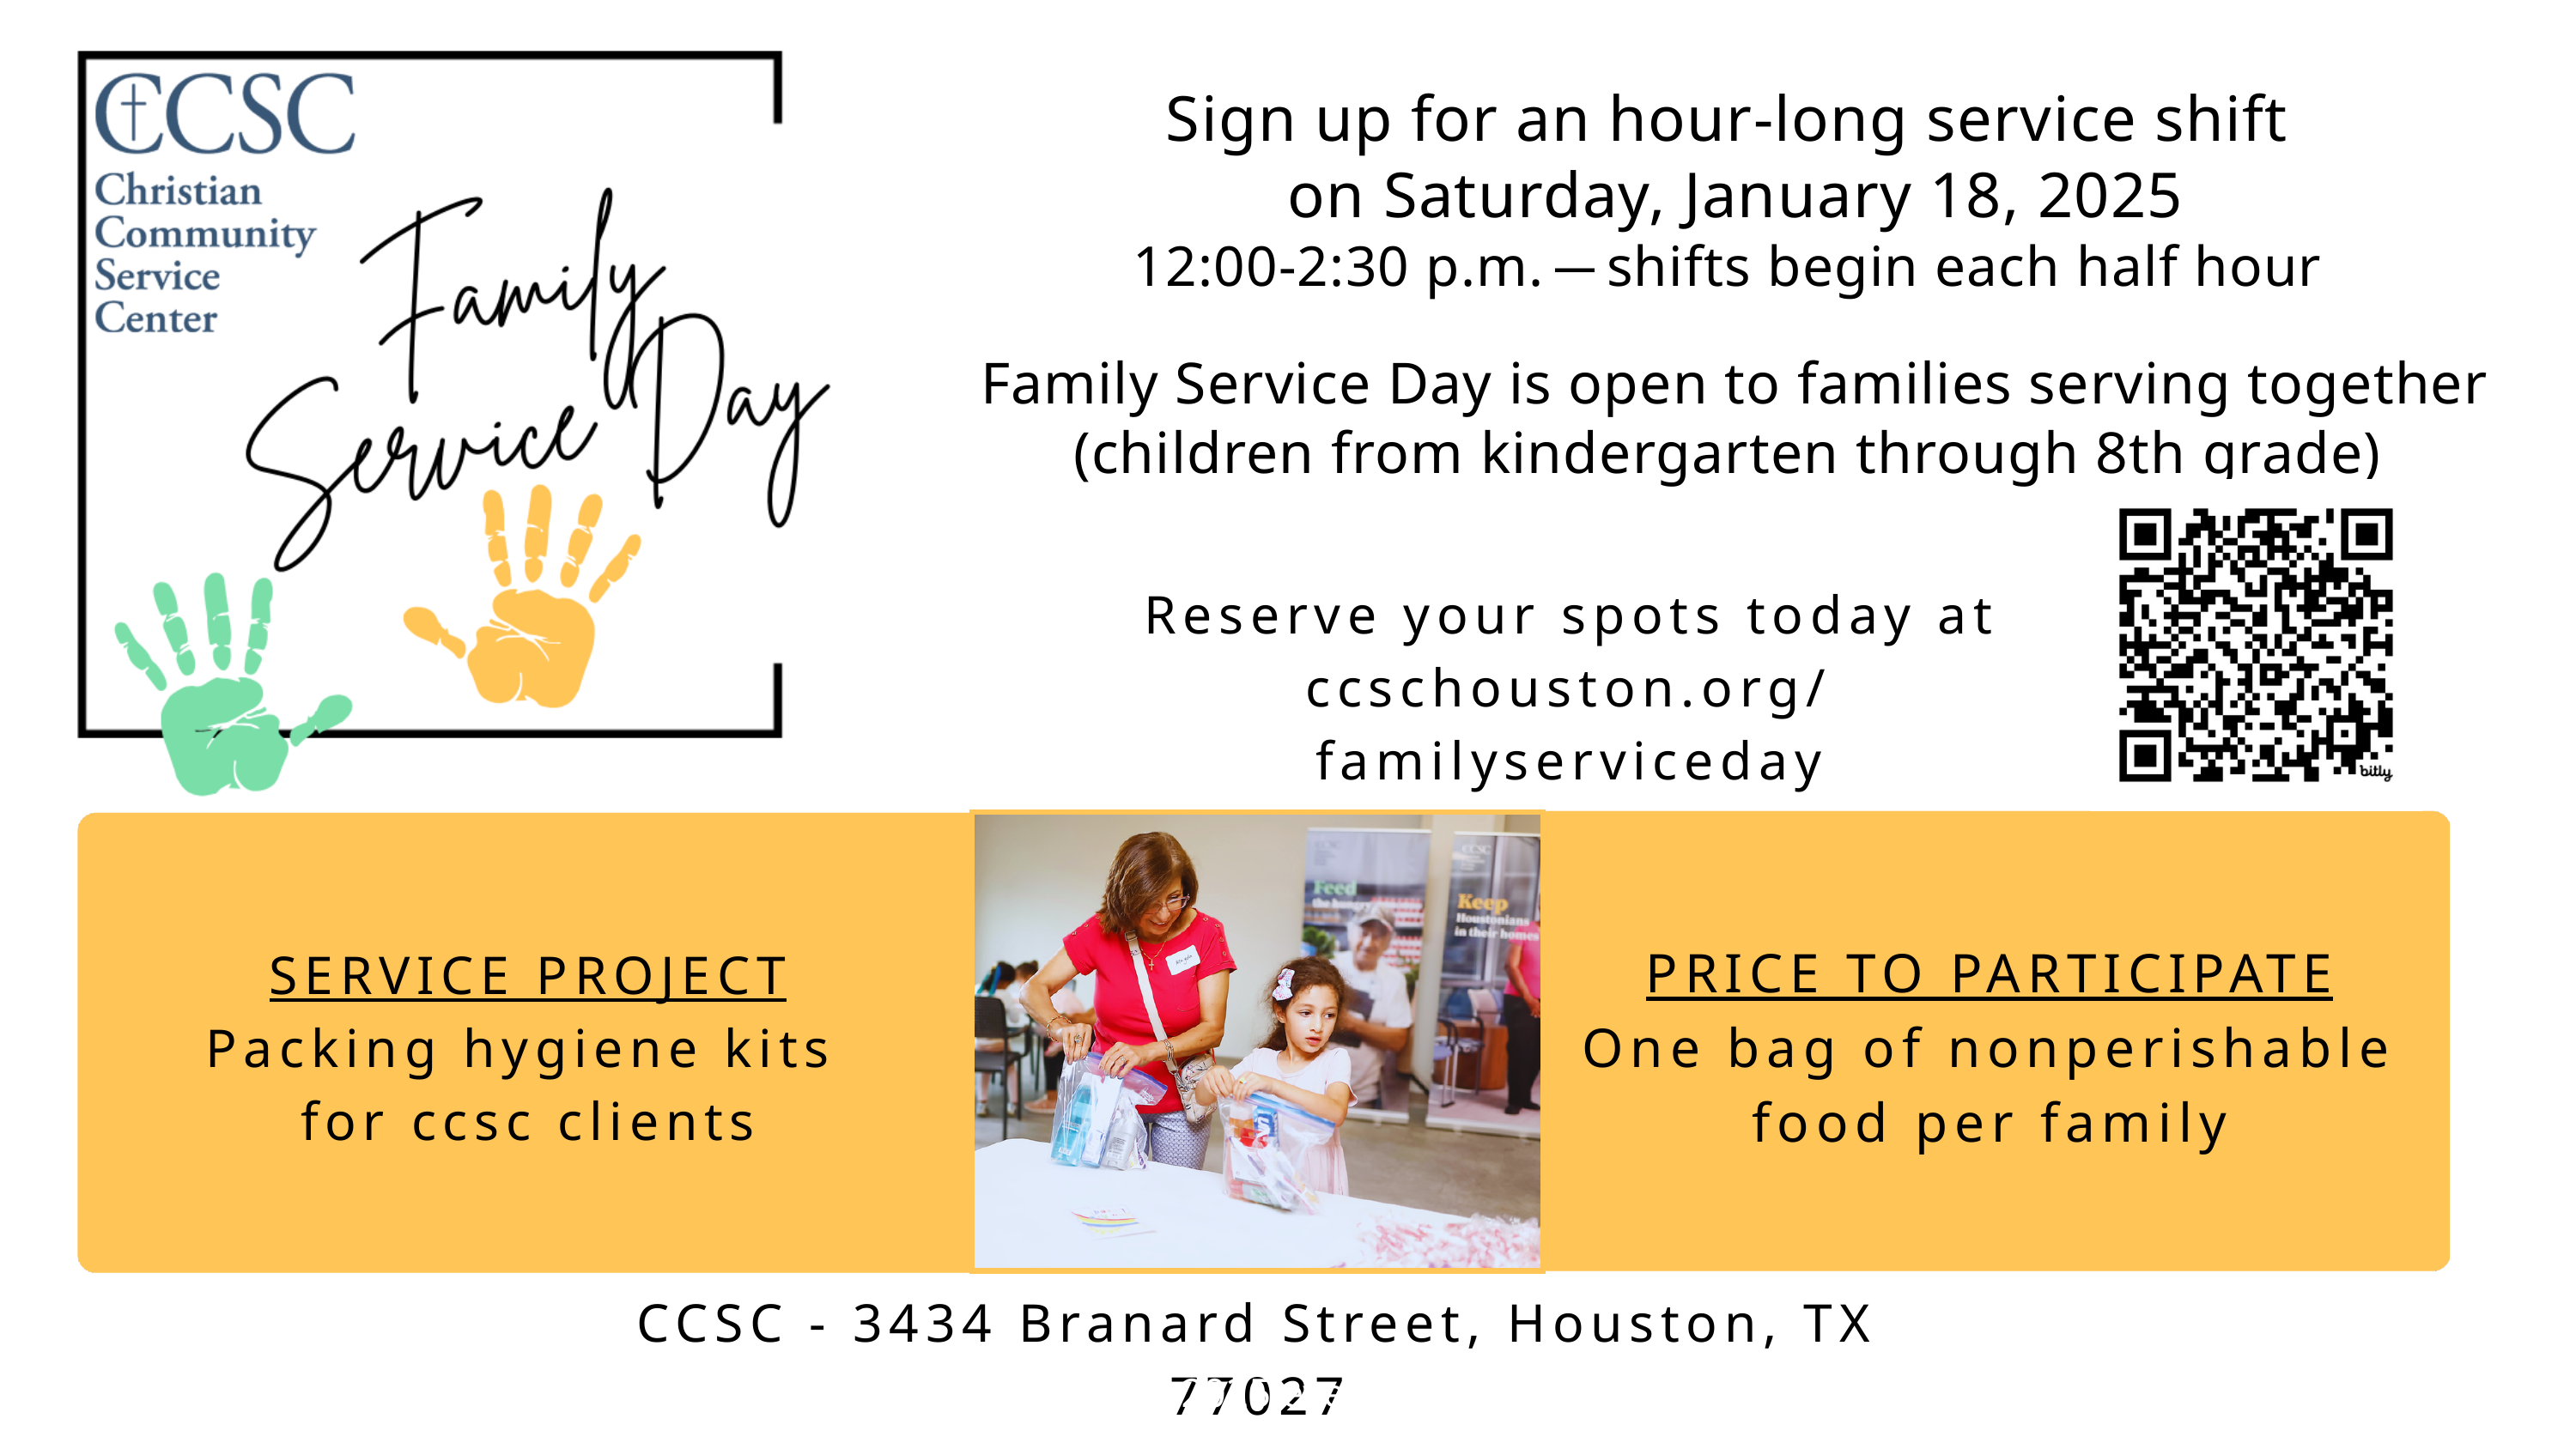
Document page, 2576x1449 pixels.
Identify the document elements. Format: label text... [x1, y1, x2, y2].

text_box [2090, 479, 2422, 811]
text_box Reserve your spots today at ccschouston.org/familyserviceday [1072, 571, 2065, 791]
text_box SERVICE PROJECT Packing hygiene kits for ccsc clients [88, 931, 967, 1151]
text_box Special thanks to our 2025 event sponsor, Emily Griffin! [757, 1360, 1821, 1449]
text_box Sign up for an hour-long service shift on Saturday, January 18, 2025 12:00-2:30 p.m. ̶ shifts begin each half hour Family Service Day is open to families serving together (children from kindergarten through 8th grade) [966, 77, 2506, 485]
text_box [77, 812, 999, 1273]
text_box [1528, 810, 2451, 1271]
text_box [972, 812, 1543, 1271]
text_box PRICE TO PARTICIPATE One bag of nonperishable food per family [1542, 929, 2437, 1153]
text_box CCSC - 3434 Branard Street, Houston, TX 77027 [556, 1280, 1958, 1426]
text_box [0, 0, 883, 821]
